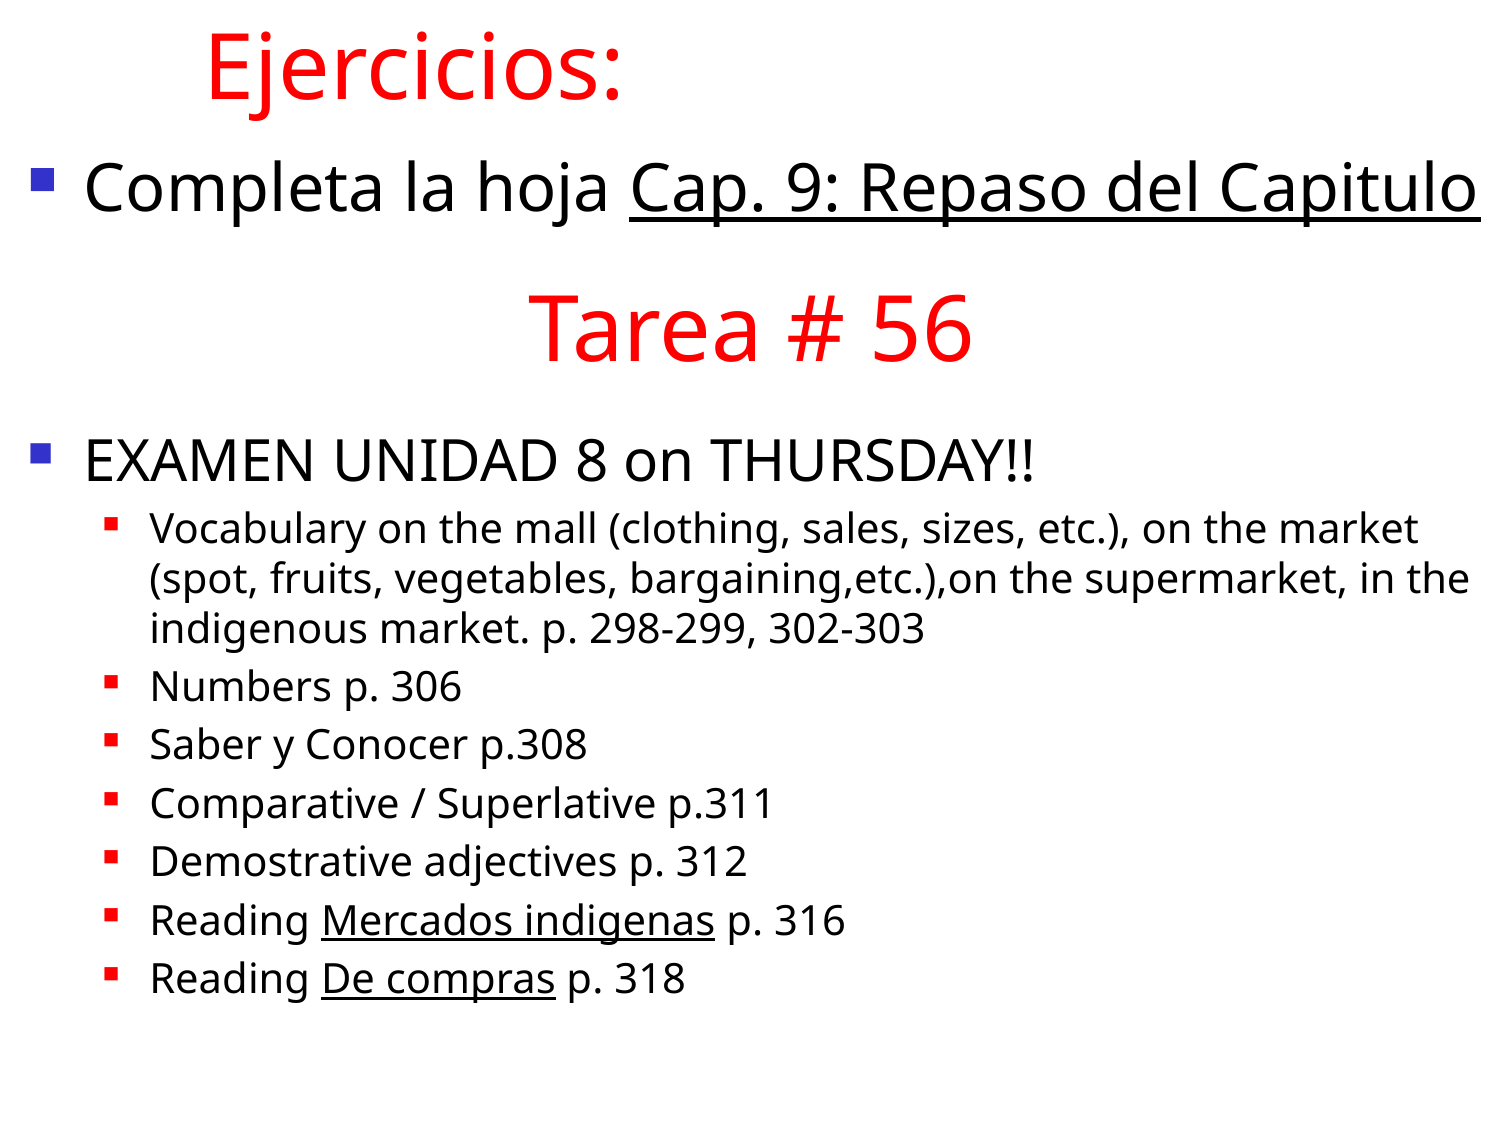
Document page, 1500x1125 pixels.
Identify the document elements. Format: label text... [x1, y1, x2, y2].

text_box Completa la hoja Cap. 9: Repaso del Capitulo EXAMEN UNIDAD 8 on THURSDAY!! Vocabulary on the mall (clothing, sales, sizes, etc.), on the market (spot, fruits, vegetables, bargaining,etc.),on the supermarket, in the indigenous market. p. 298-299, 302-303 Numbers p. 306 Saber y Conocer p.308 Comparative / Superlative p.311 Demostrative adjectives p. 312 Reading Mercados indigenas p. 316 Reading De compras p. 318 [12, 137, 1500, 938]
title Ejercicios: [188, 0, 1468, 125]
text_box Tarea # 56 [112, 249, 1391, 388]
